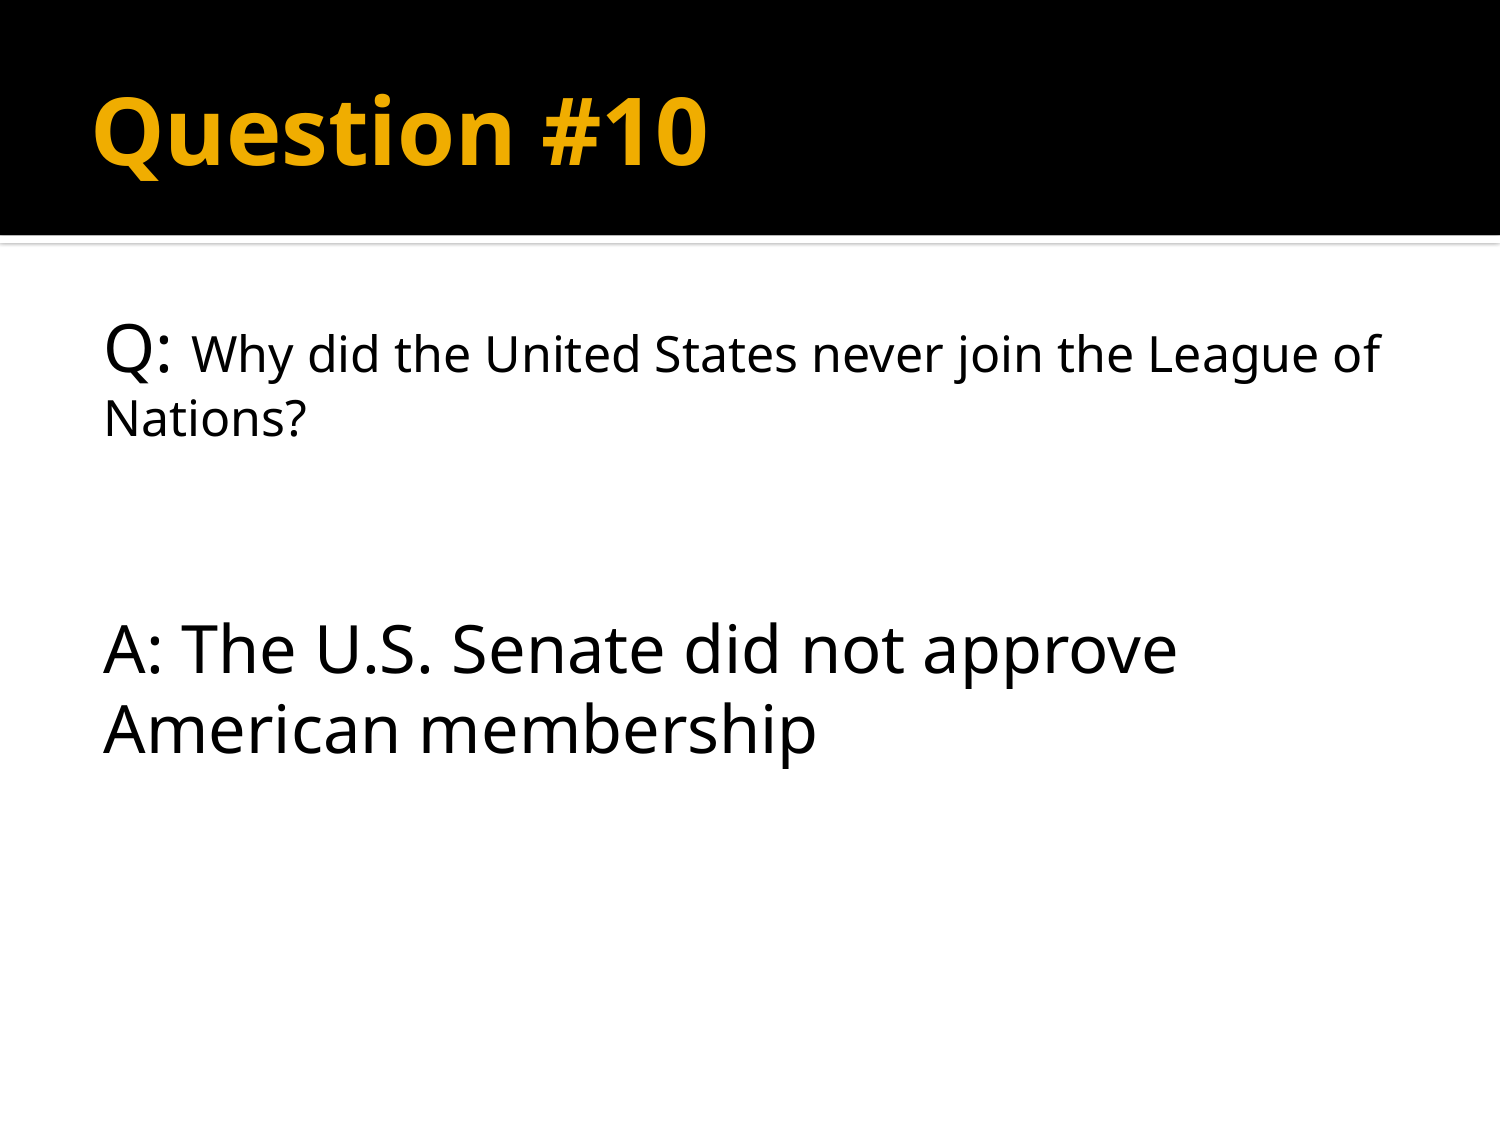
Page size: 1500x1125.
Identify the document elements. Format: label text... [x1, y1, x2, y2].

list Q: Why did the United States never join the League of Nations? A: The U.S. Senate did not approve American membership [75, 291, 1425, 1050]
title Question #10 [75, 25, 1425, 231]
